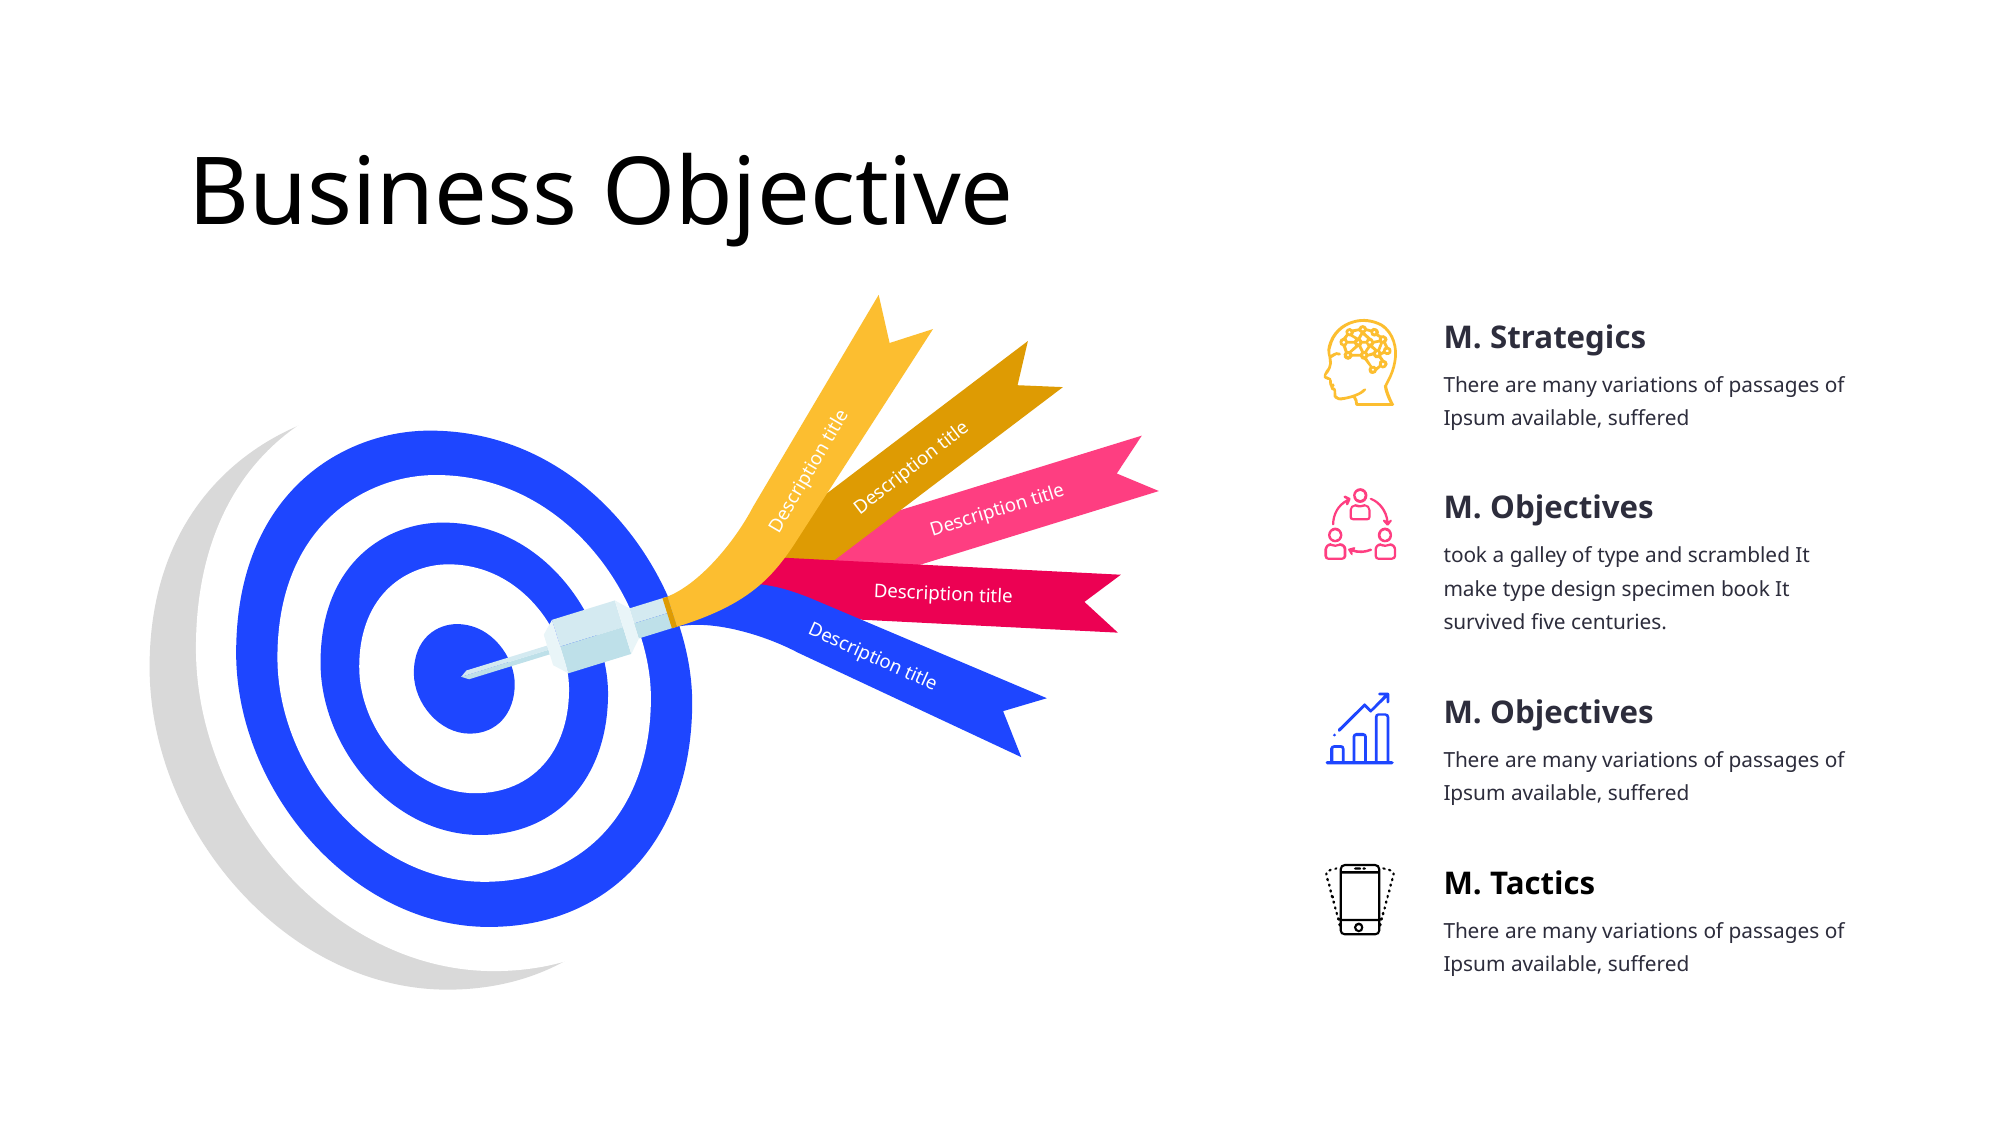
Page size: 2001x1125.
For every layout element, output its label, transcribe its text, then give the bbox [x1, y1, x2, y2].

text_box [445, 328, 1167, 813]
text_box [1338, 692, 1390, 732]
text_box [1336, 863, 1385, 936]
text_box [1369, 497, 1392, 526]
text_box [149, 427, 562, 990]
text_box [320, 522, 554, 835]
text_box [1325, 868, 1332, 876]
text_box [1349, 504, 1371, 521]
text_box [1348, 547, 1372, 556]
text_box M. Tactics [1428, 855, 1765, 908]
text_box [413, 625, 445, 727]
text_box [195, 386, 716, 972]
text_box M. Objectives [1428, 684, 1765, 737]
text_box [1374, 527, 1397, 560]
text_box There are many variations of passages of Ipsum available, suffered [1428, 901, 1880, 984]
text_box [277, 475, 620, 882]
text_box took a galley of type and scrambled It make type design specimen book It survived five centuries. [1428, 526, 1880, 641]
text_box There are many variations of passages of Ipsum available, suffered [1428, 355, 1880, 437]
text_box [1325, 713, 1394, 765]
text_box Business Objective [173, 123, 1030, 251]
text_box There are many variations of passages of Ipsum available, suffered [1428, 730, 1880, 813]
text_box [1332, 495, 1351, 526]
text_box M. Strategics [1428, 309, 1765, 362]
text_box M. Objectives [1428, 479, 1765, 533]
text_box [1353, 488, 1368, 503]
text_box [359, 564, 445, 789]
text_box [1324, 527, 1347, 560]
text_box [236, 430, 671, 927]
text_box [1323, 318, 1397, 406]
text_box [1382, 867, 1392, 872]
